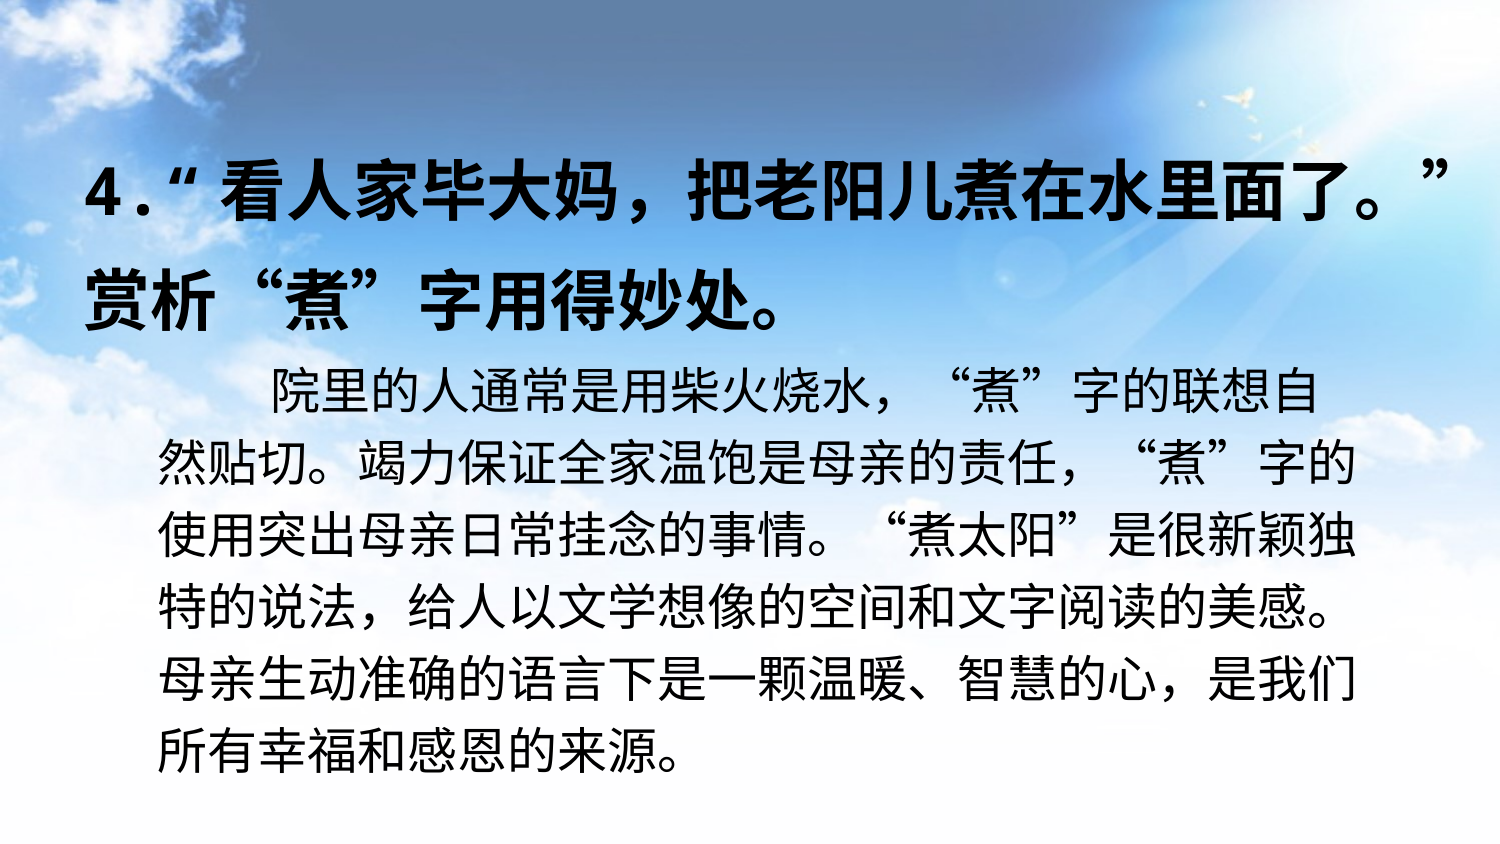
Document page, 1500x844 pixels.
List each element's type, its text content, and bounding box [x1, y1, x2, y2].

picture [0, 0, 1500, 844]
text_box 院里的人通常是用柴火烧水，“煮”字的联想自然贴切。竭力保证全家温饱是母亲的责任，“煮”字的使用突出母亲日常挂念的事情。“煮太阳”是很新颖独特的说法，给人以文学想像的空间和文字阅读的美感。母亲生动准确的语言下是一颗温暖、智慧的心，是我们所有幸福和感恩的来源。 [142, 339, 1385, 787]
text_box 4.“看人家毕大妈，把老阳儿煮在水里面了。”赏析“煮”字用得妙处。 [69, 111, 1500, 329]
